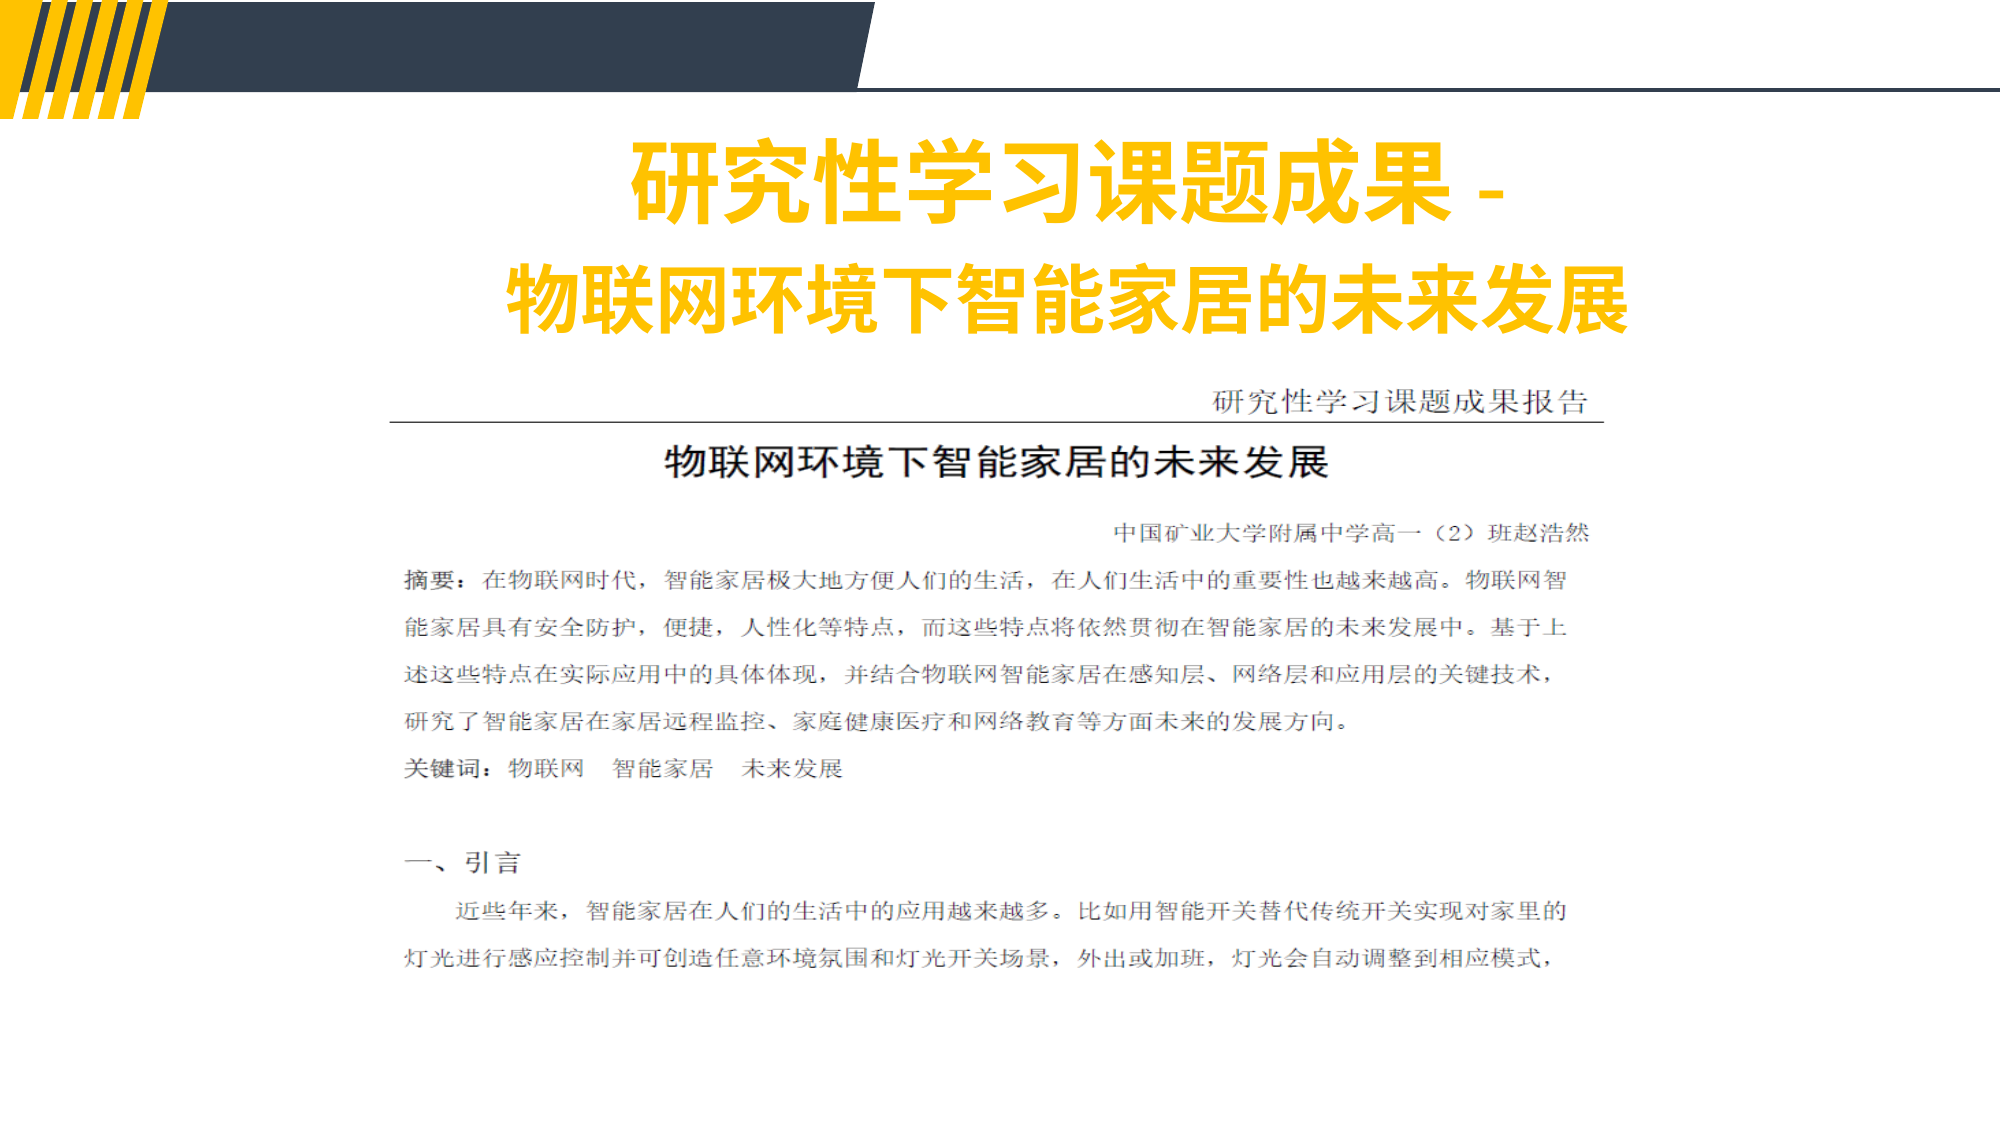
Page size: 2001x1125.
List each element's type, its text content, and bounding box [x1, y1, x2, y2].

text_box [169, 0, 877, 88]
picture [264, 366, 1712, 969]
text_box 研究性学习课题成果- 物联网环境下智能家居的未来发展 [450, 95, 1686, 351]
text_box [0, 0, 169, 119]
